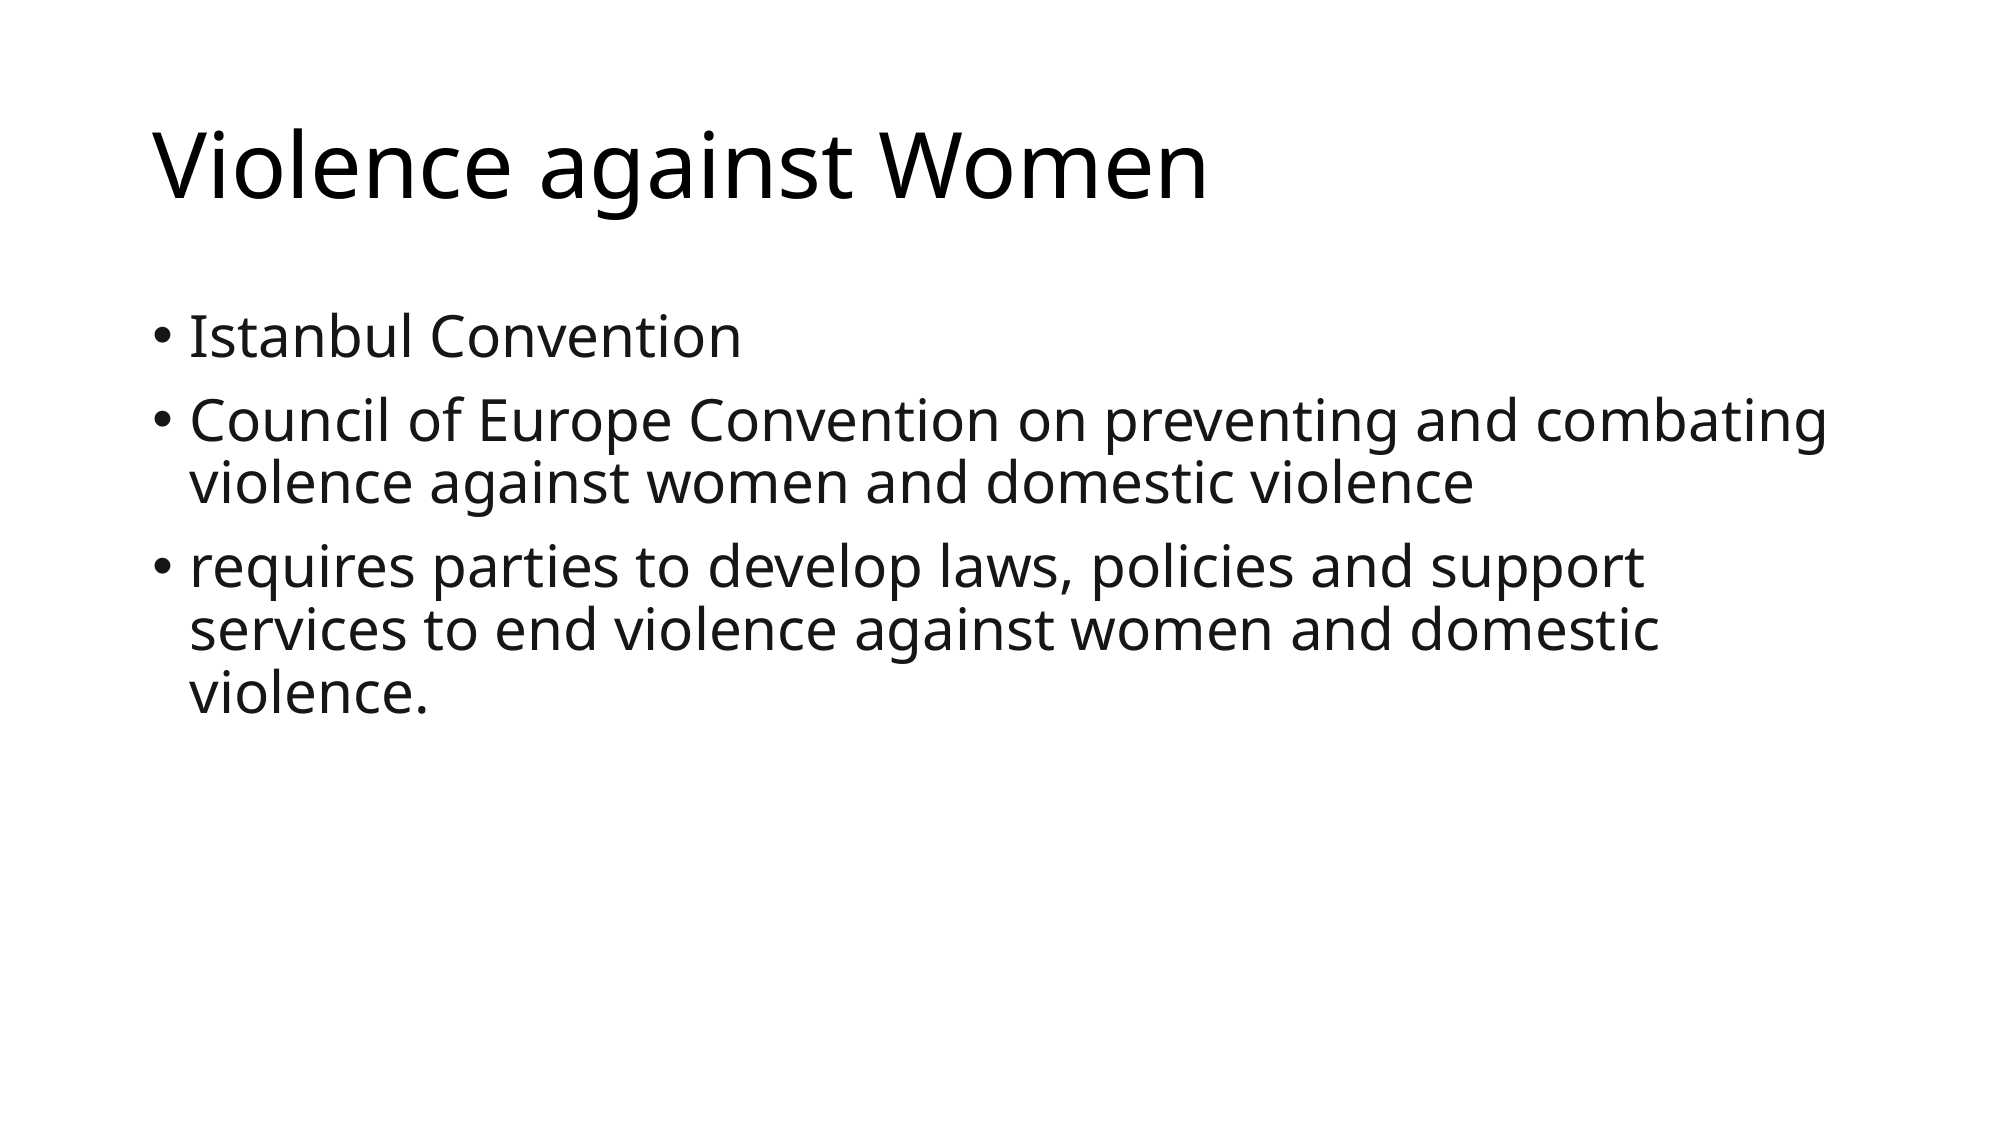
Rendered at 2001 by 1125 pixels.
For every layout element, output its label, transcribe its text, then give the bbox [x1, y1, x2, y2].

list Istanbul Convention Council of Europe Convention on preventing and combating violence against women and domestic violence requires parties to develop laws, policies and support services to end violence against women and domestic violence. [137, 299, 1863, 1014]
title Violence against Women [137, 59, 1863, 278]
